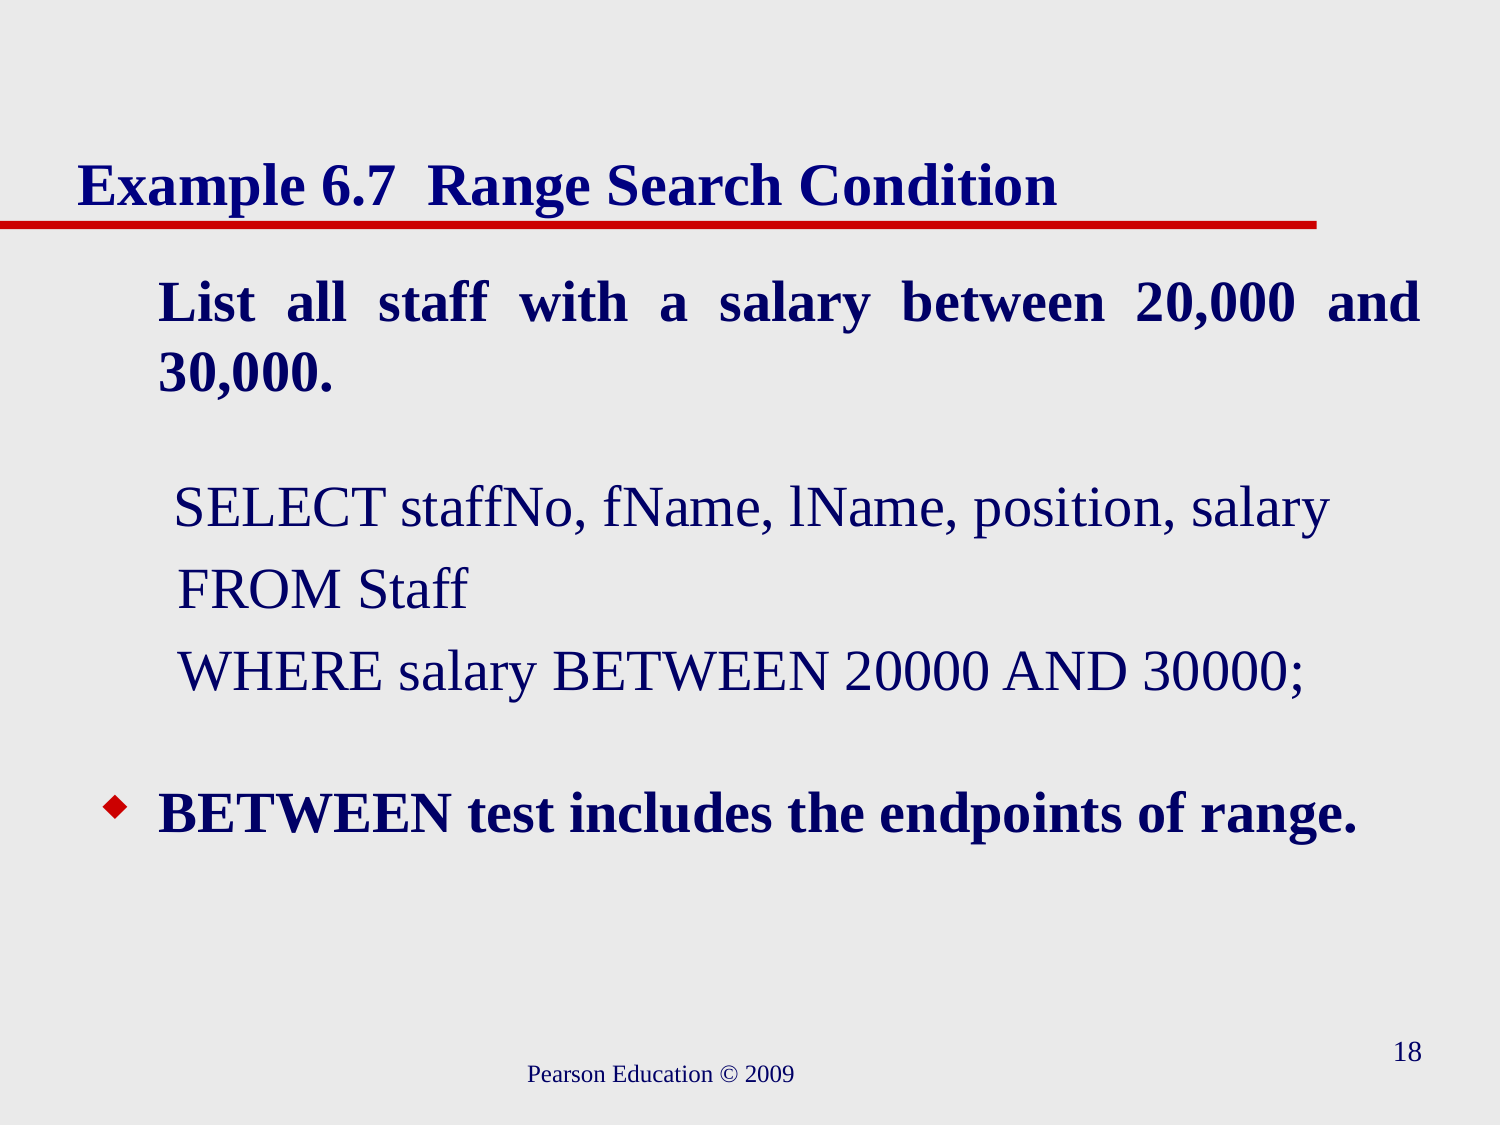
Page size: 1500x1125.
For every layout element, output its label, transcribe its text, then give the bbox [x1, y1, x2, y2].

slide_number 18 [1124, 1012, 1438, 1088]
list List all staff with a salary between 20,000 and 30,000. SELECT staffNo, fName, lName, position, salary FROM Staff WHERE salary BETWEEN 20000 AND 30000; BETWEEN test includes the endpoints of range. [87, 255, 1438, 931]
text_box Pearson Education © 2009 [512, 1050, 1038, 1095]
title Example 6.7 Range Search Condition [62, 43, 1338, 226]
